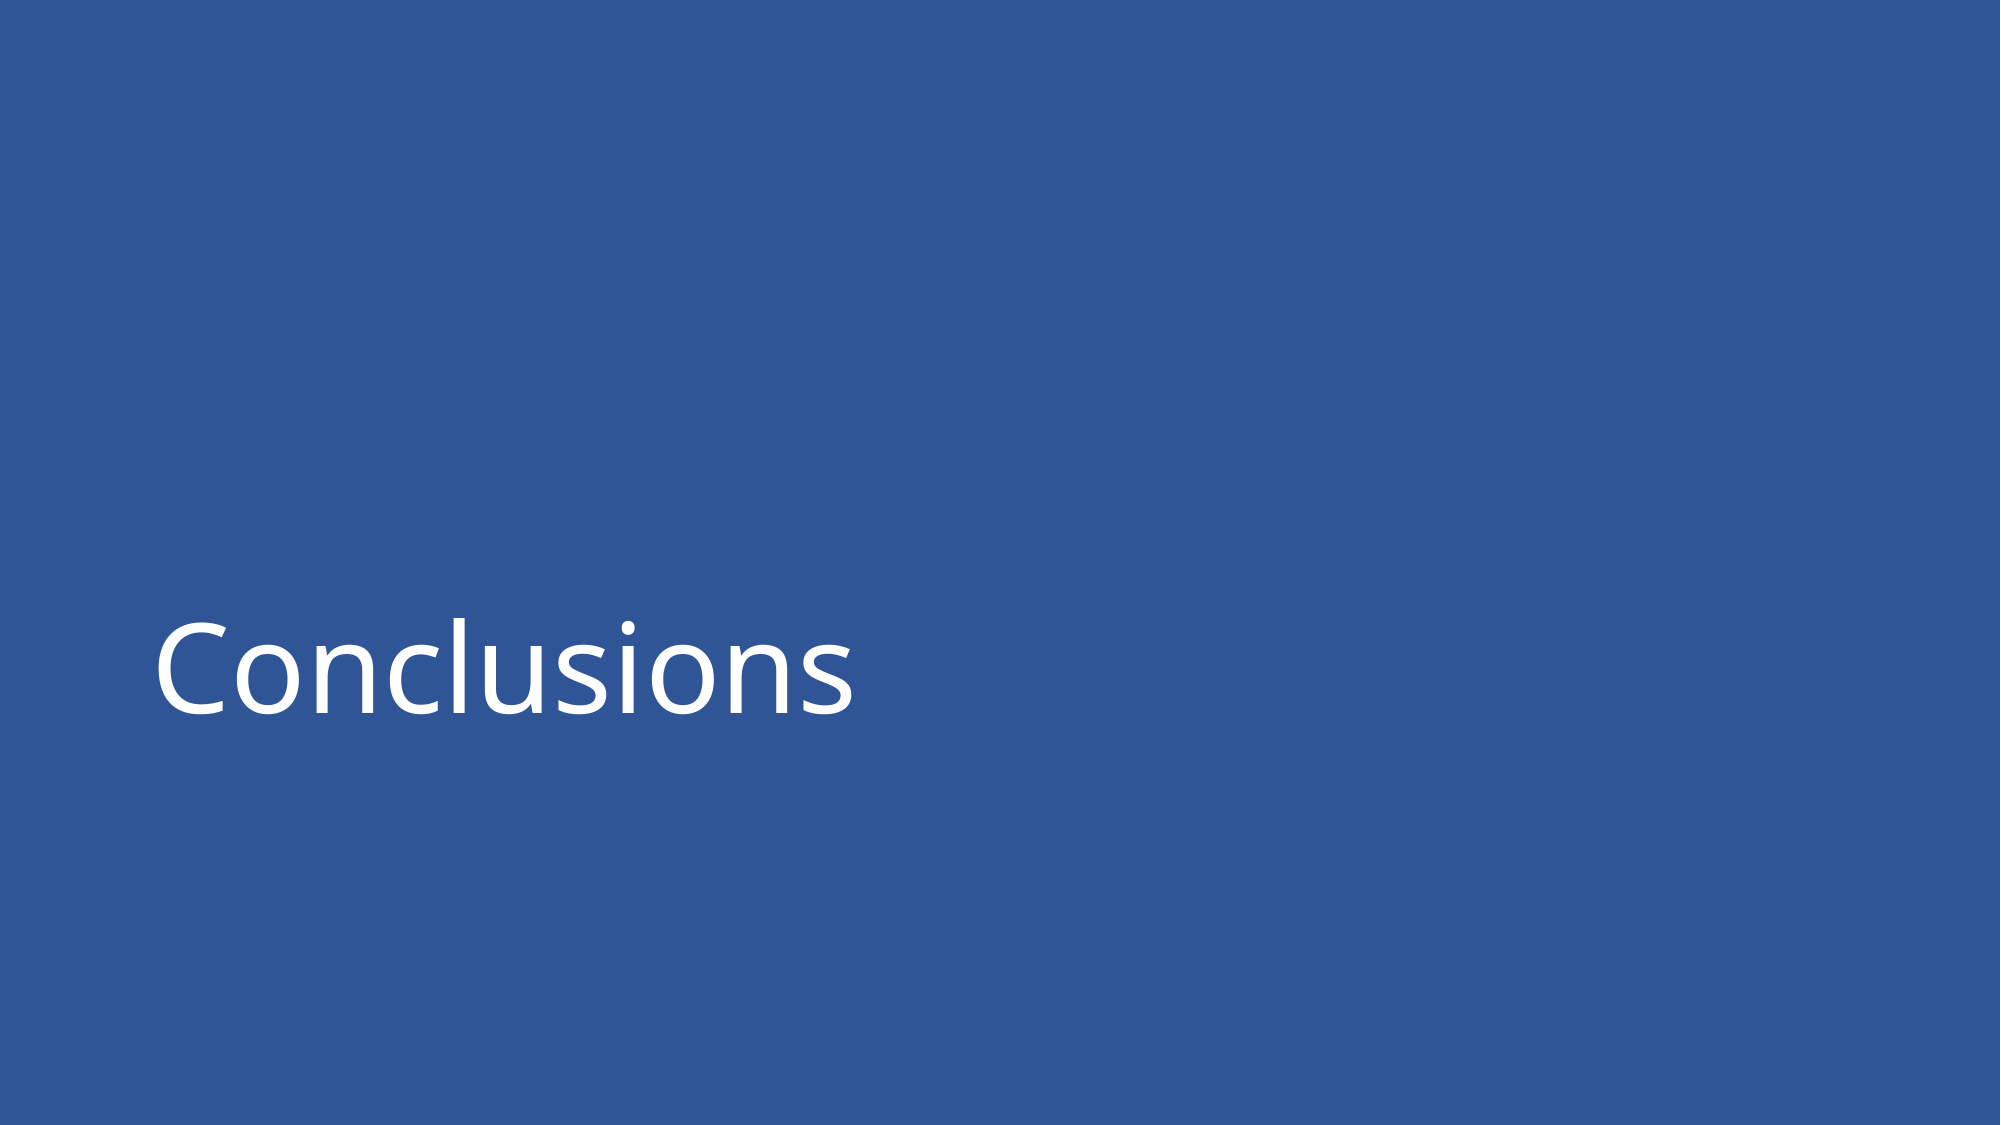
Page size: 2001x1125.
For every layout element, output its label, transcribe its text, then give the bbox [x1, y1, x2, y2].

title Conclusions [136, 280, 1862, 749]
